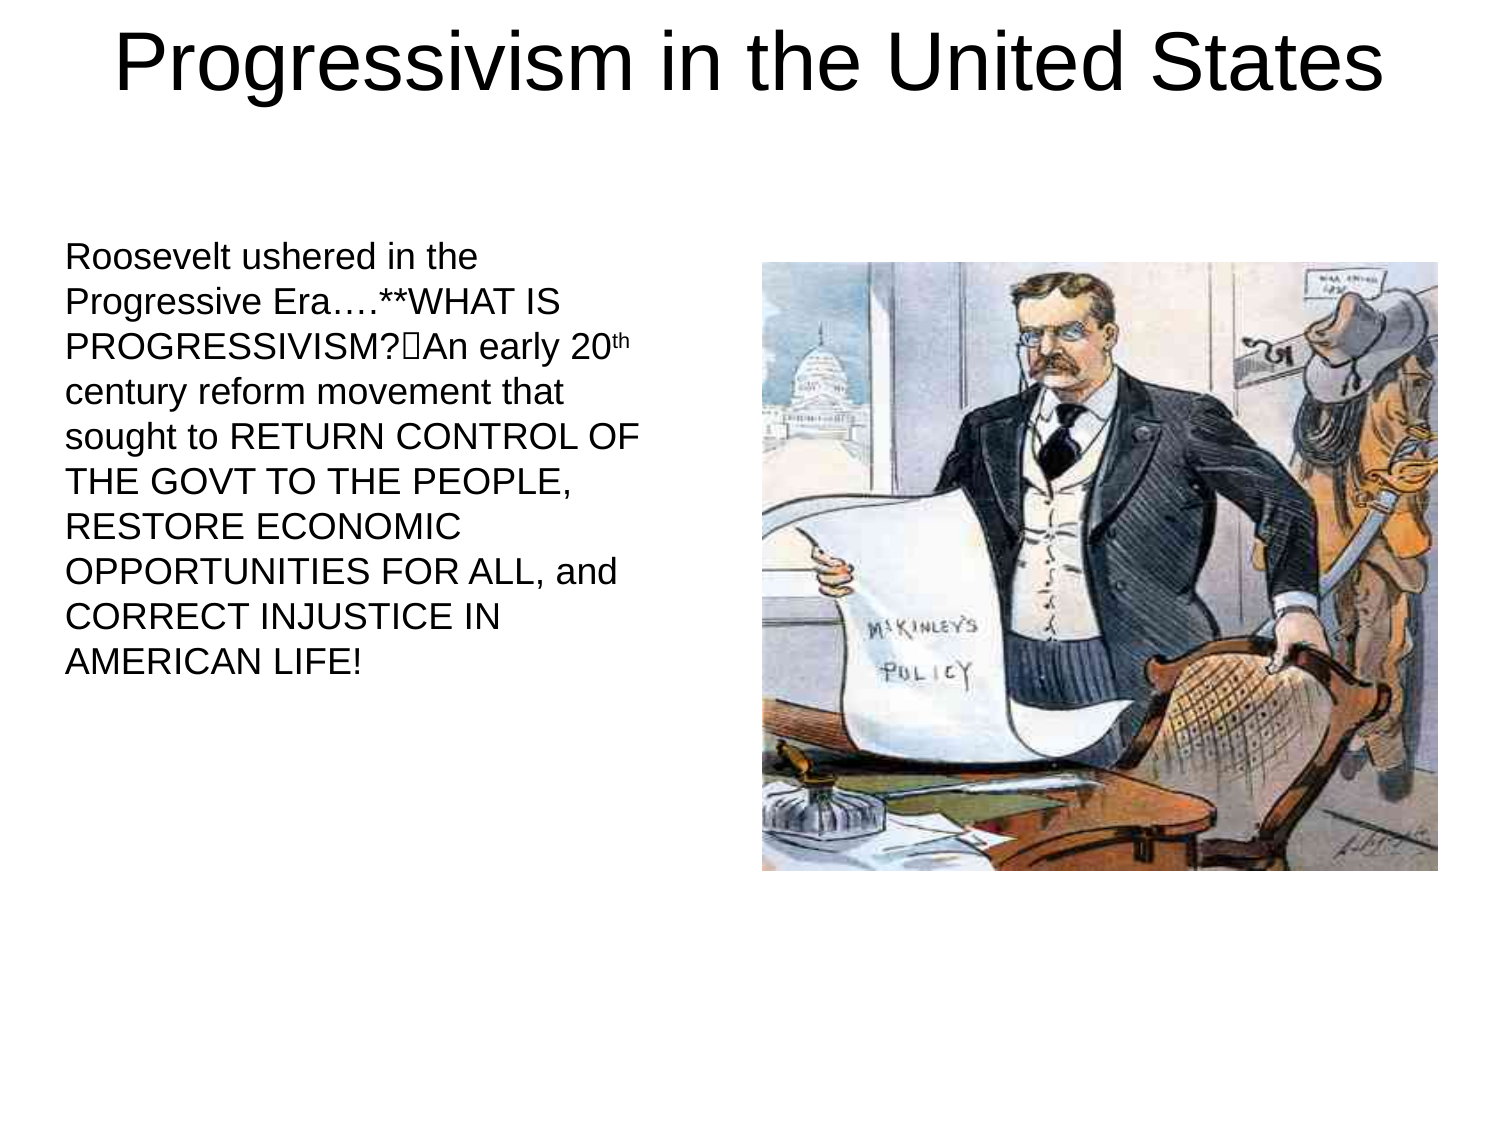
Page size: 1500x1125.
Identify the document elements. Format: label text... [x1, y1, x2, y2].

text_box Progressivism in the United States [0, 0, 1500, 115]
text_box Roosevelt ushered in the Progressive Era….**WHAT IS PROGRESSIVISM?An early 20th century reform movement that sought to RETURN CONTROL OF THE GOVT TO THE PEOPLE, RESTORE ECONOMIC OPPORTUNITIES FOR ALL, and CORRECT INJUSTICE IN AMERICAN LIFE! [49, 224, 663, 690]
picture [762, 262, 1438, 871]
